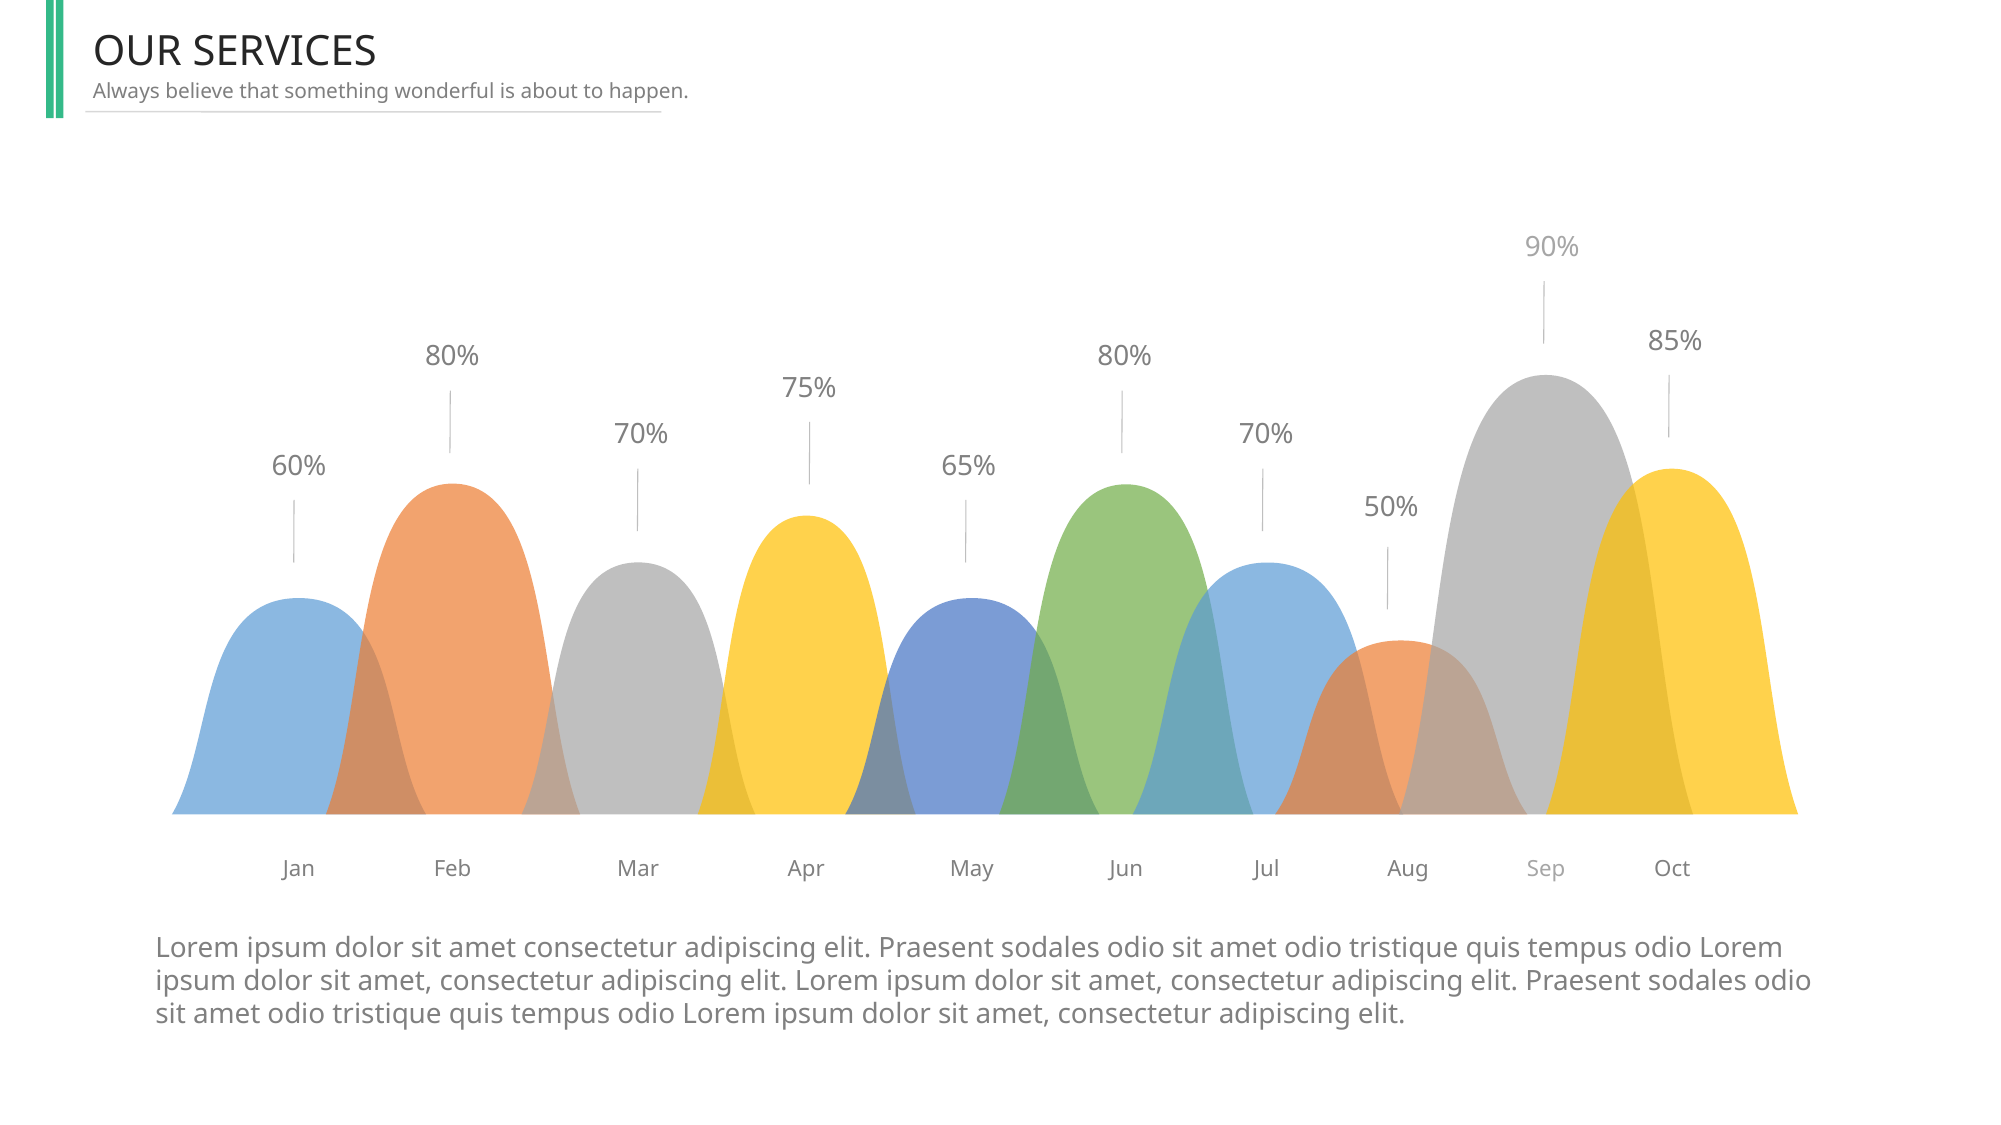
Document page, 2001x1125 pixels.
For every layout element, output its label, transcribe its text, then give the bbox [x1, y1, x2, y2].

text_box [1132, 406, 1398, 891]
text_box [1275, 478, 1398, 891]
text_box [999, 328, 1254, 891]
text_box Always believe that something wonderful is about to happen. [78, 70, 713, 111]
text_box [325, 328, 581, 891]
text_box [845, 437, 999, 891]
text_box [1398, 218, 1694, 891]
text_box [521, 406, 697, 891]
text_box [1545, 312, 1799, 891]
text_box OUR SERVICES [78, 15, 713, 70]
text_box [46, 0, 64, 119]
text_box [171, 437, 325, 891]
text_box Lorem ipsum dolor sit amet consectetur adipiscing elit. Praesent sodales odio sit amet odio tristique quis tempus odio Lorem ipsum dolor sit amet, consectetur adipiscing elit. Lorem ipsum dolor sit amet, consectetur adipiscing elit. Praesent sodales odio sit amet odio tristique quis tempus odio Lorem ipsum dolor sit amet, consectetur adipiscing elit. [140, 921, 1841, 1037]
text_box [697, 359, 916, 891]
